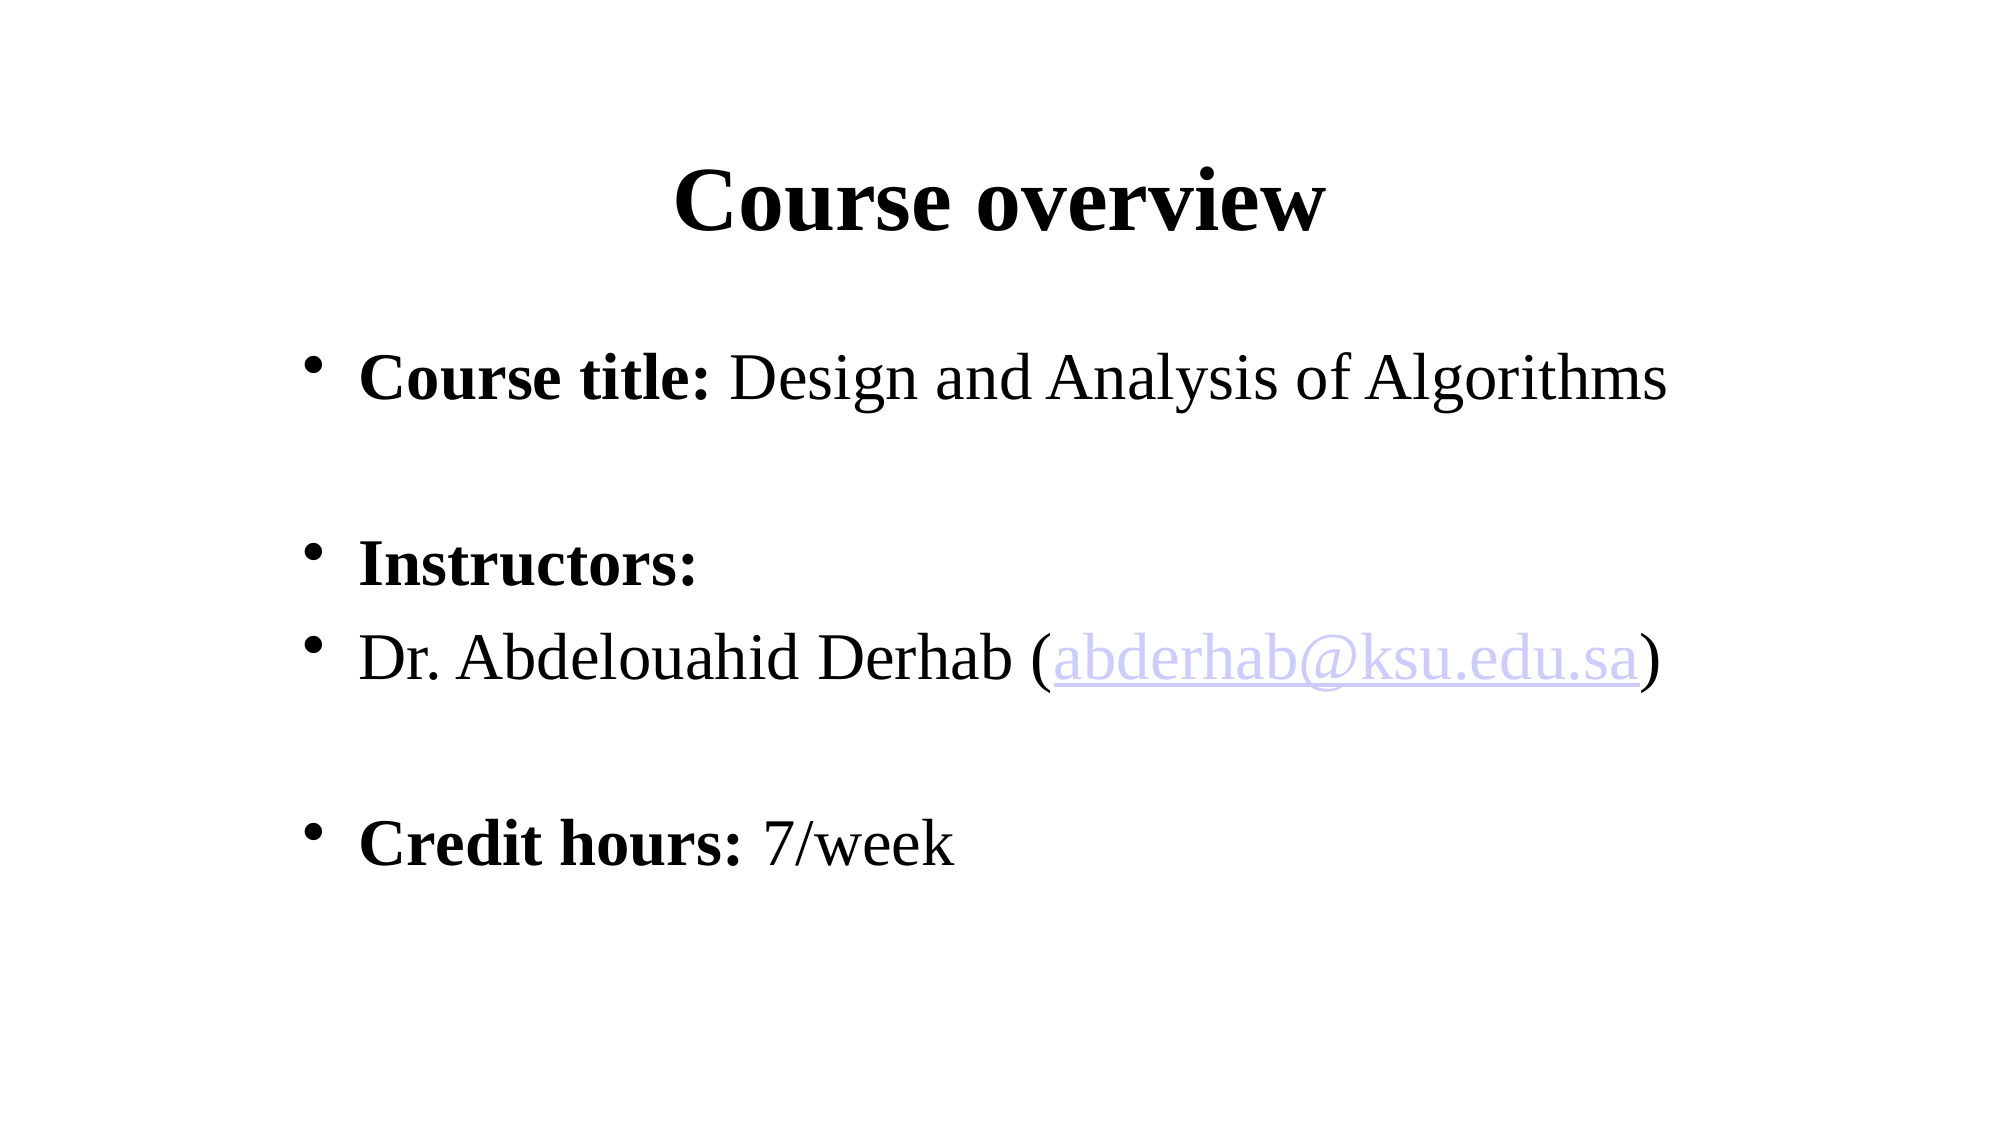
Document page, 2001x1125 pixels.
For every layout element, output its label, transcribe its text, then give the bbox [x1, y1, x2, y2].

title Course overview [150, 99, 1850, 288]
list Course title: Design and Analysis of Algorithms Instructors: Dr. Abdelouahid Derhab (abderhab@ksu.edu.sa) Credit hours: 7/week [287, 324, 1738, 1000]
